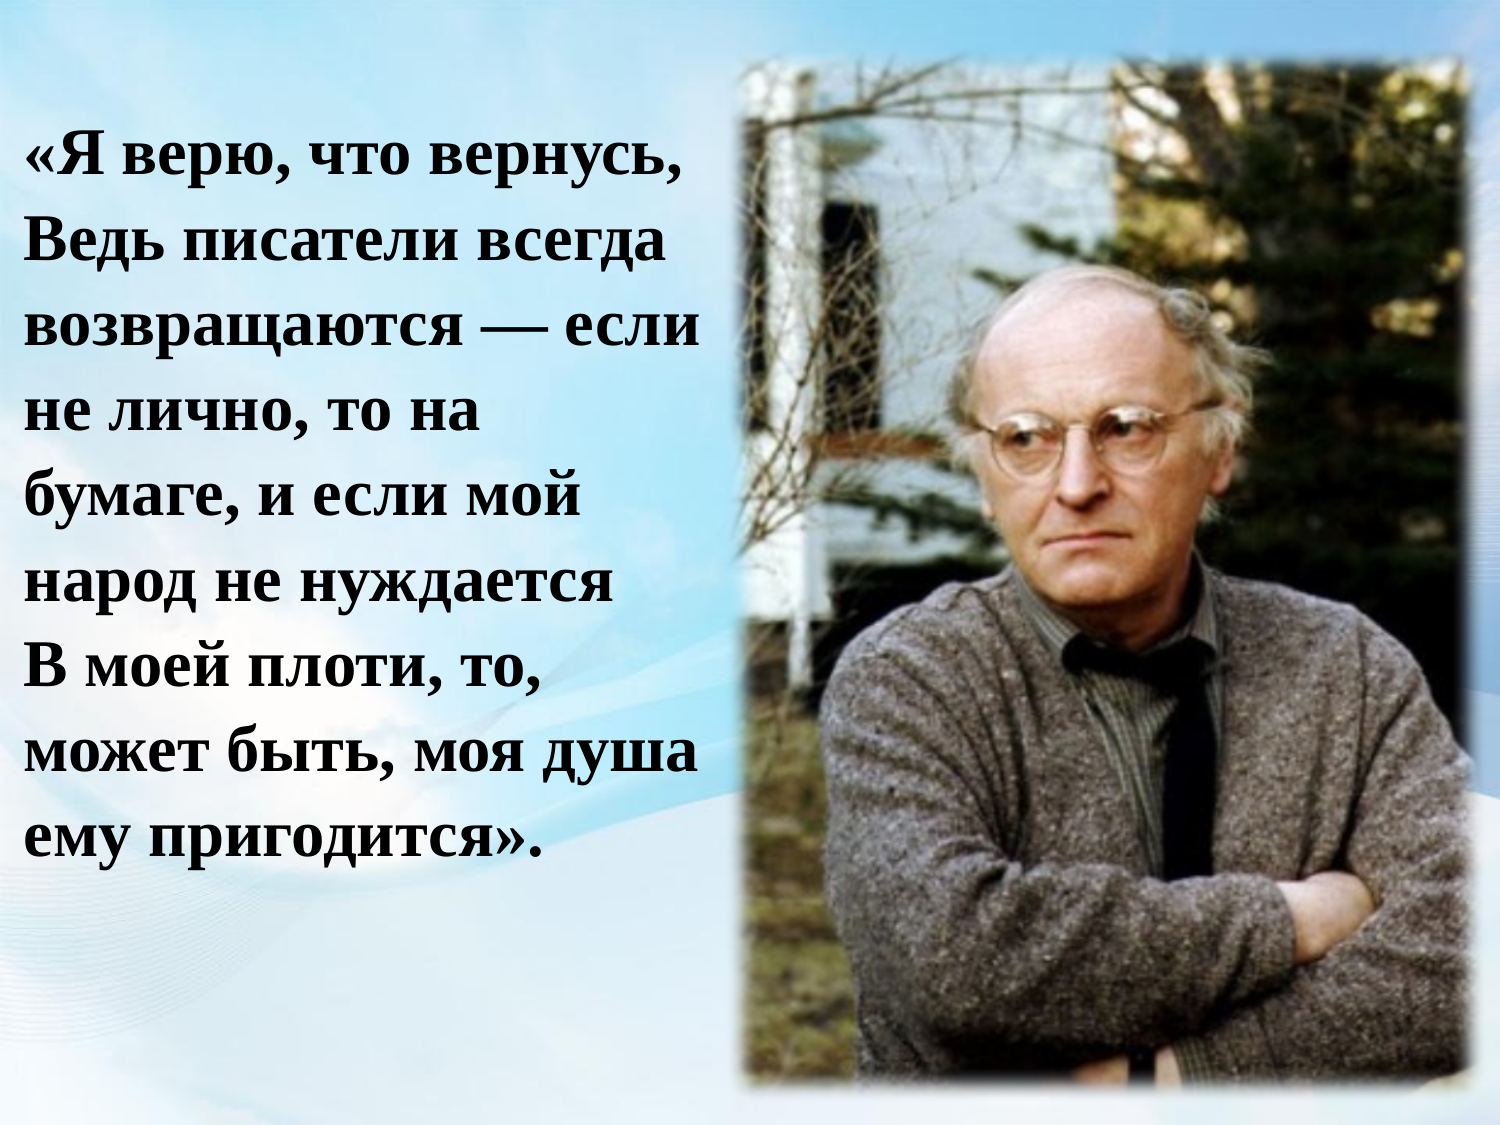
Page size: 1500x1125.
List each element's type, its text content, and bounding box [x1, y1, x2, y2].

list «Я верю, что вернусь, Ведь писатели всегда возвращаются — если не лично, то на бумаге, и если мой народ не нуждается В моей плоти, то, может быть, моя душа ему пригодится». [23, 116, 715, 974]
picture [0, 0, 1500, 1125]
